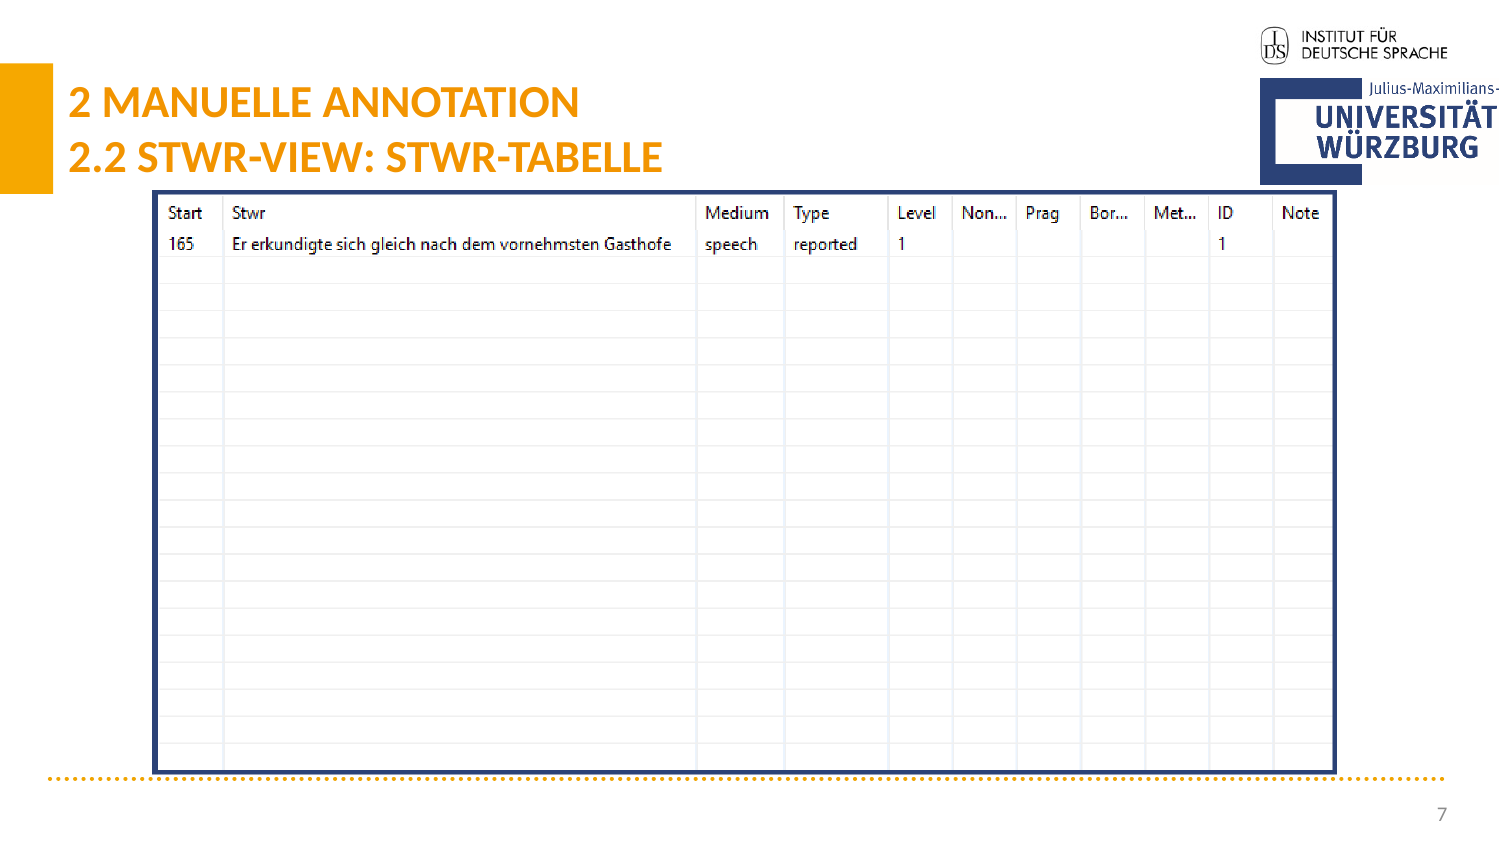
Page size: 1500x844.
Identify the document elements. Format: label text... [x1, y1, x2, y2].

picture [1259, 78, 1499, 185]
picture [1255, 0, 1475, 71]
title 2 manuelle annotation 2.2 STWR-View: STWR-Tabelle [53, 64, 896, 194]
slide_number 7 [1346, 782, 1448, 844]
picture [152, 189, 1337, 776]
